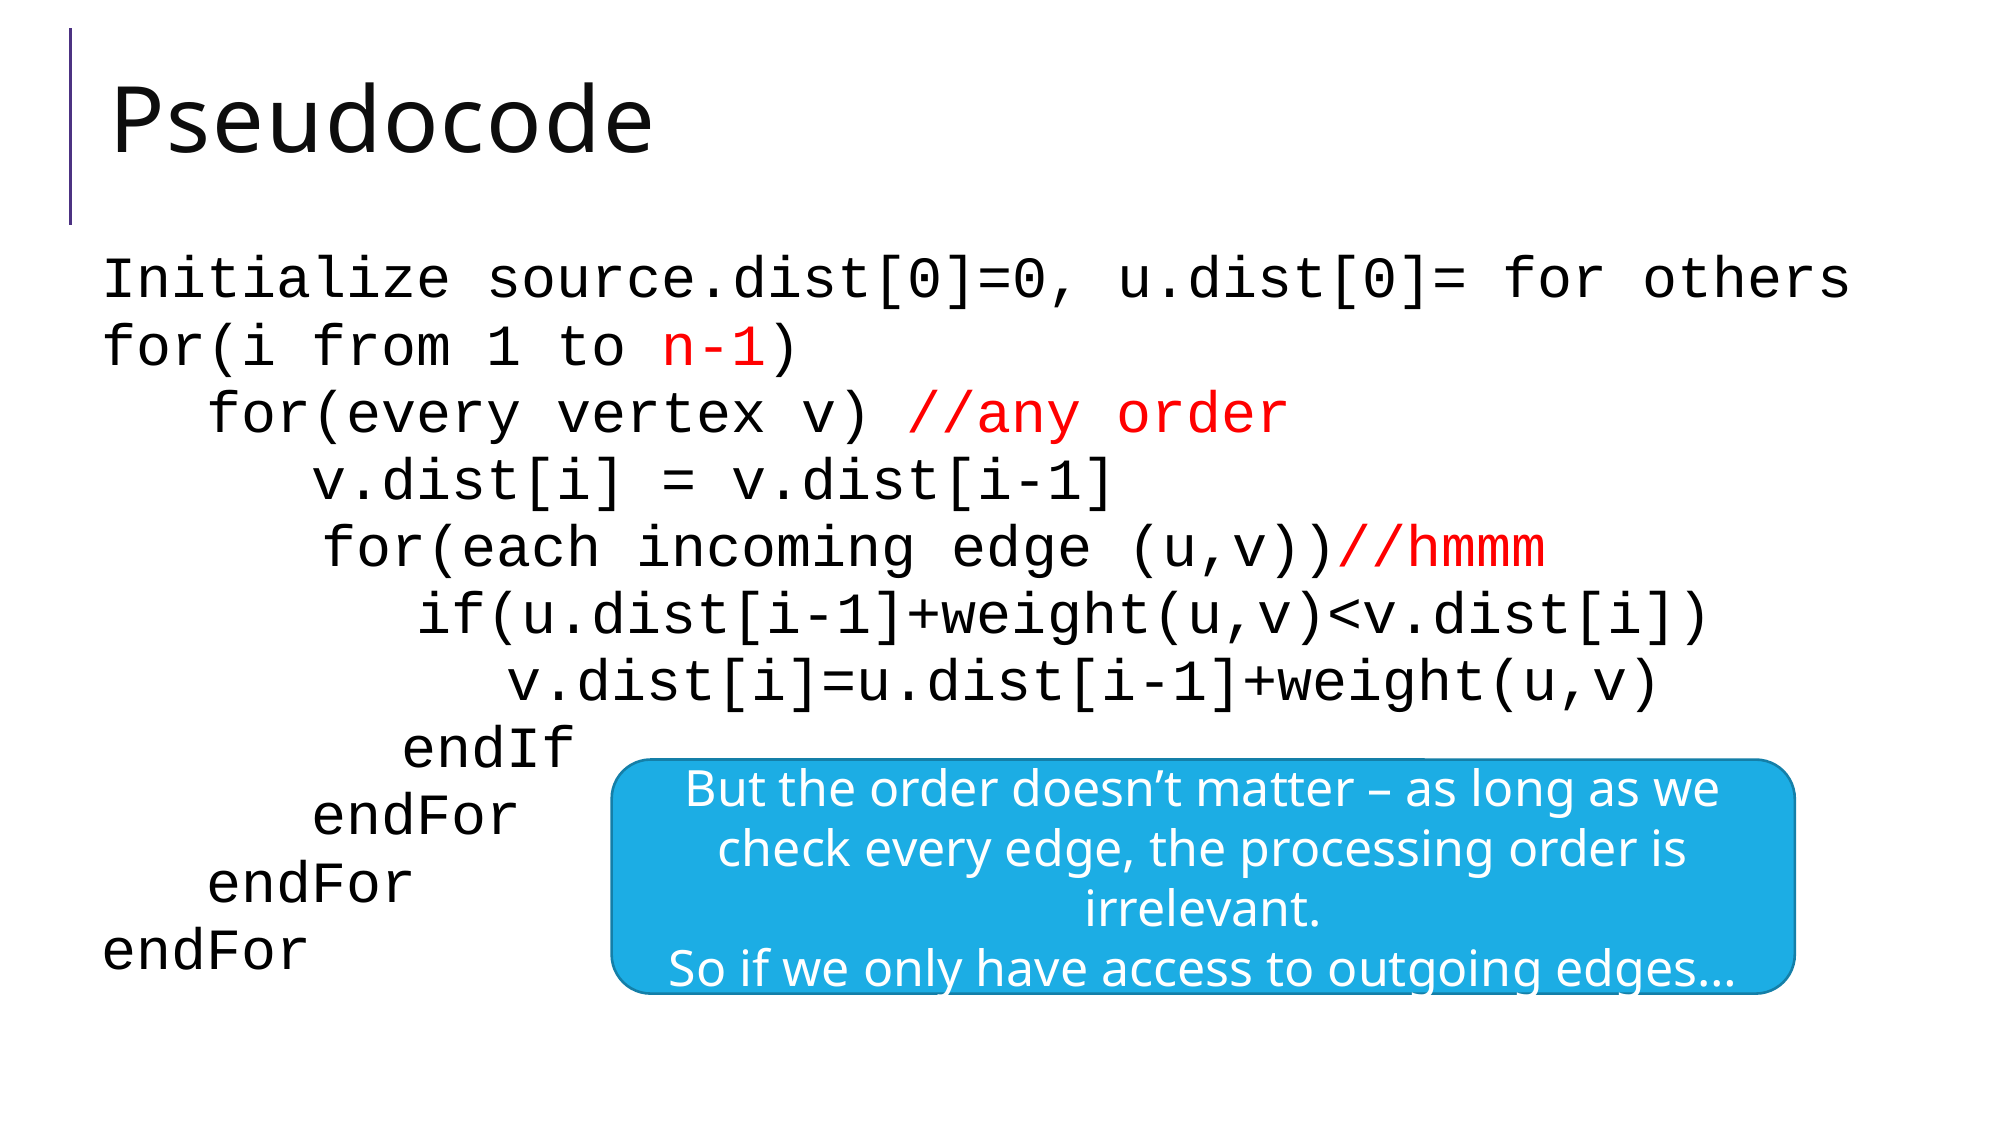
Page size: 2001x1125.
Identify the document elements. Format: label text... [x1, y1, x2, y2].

title Pseudocode [94, 43, 1930, 210]
text_box But the order doesn’t matter – as long as we check every edge, the processing order is irrelevant. So if we only have access to outgoing edges… [610, 758, 1797, 995]
